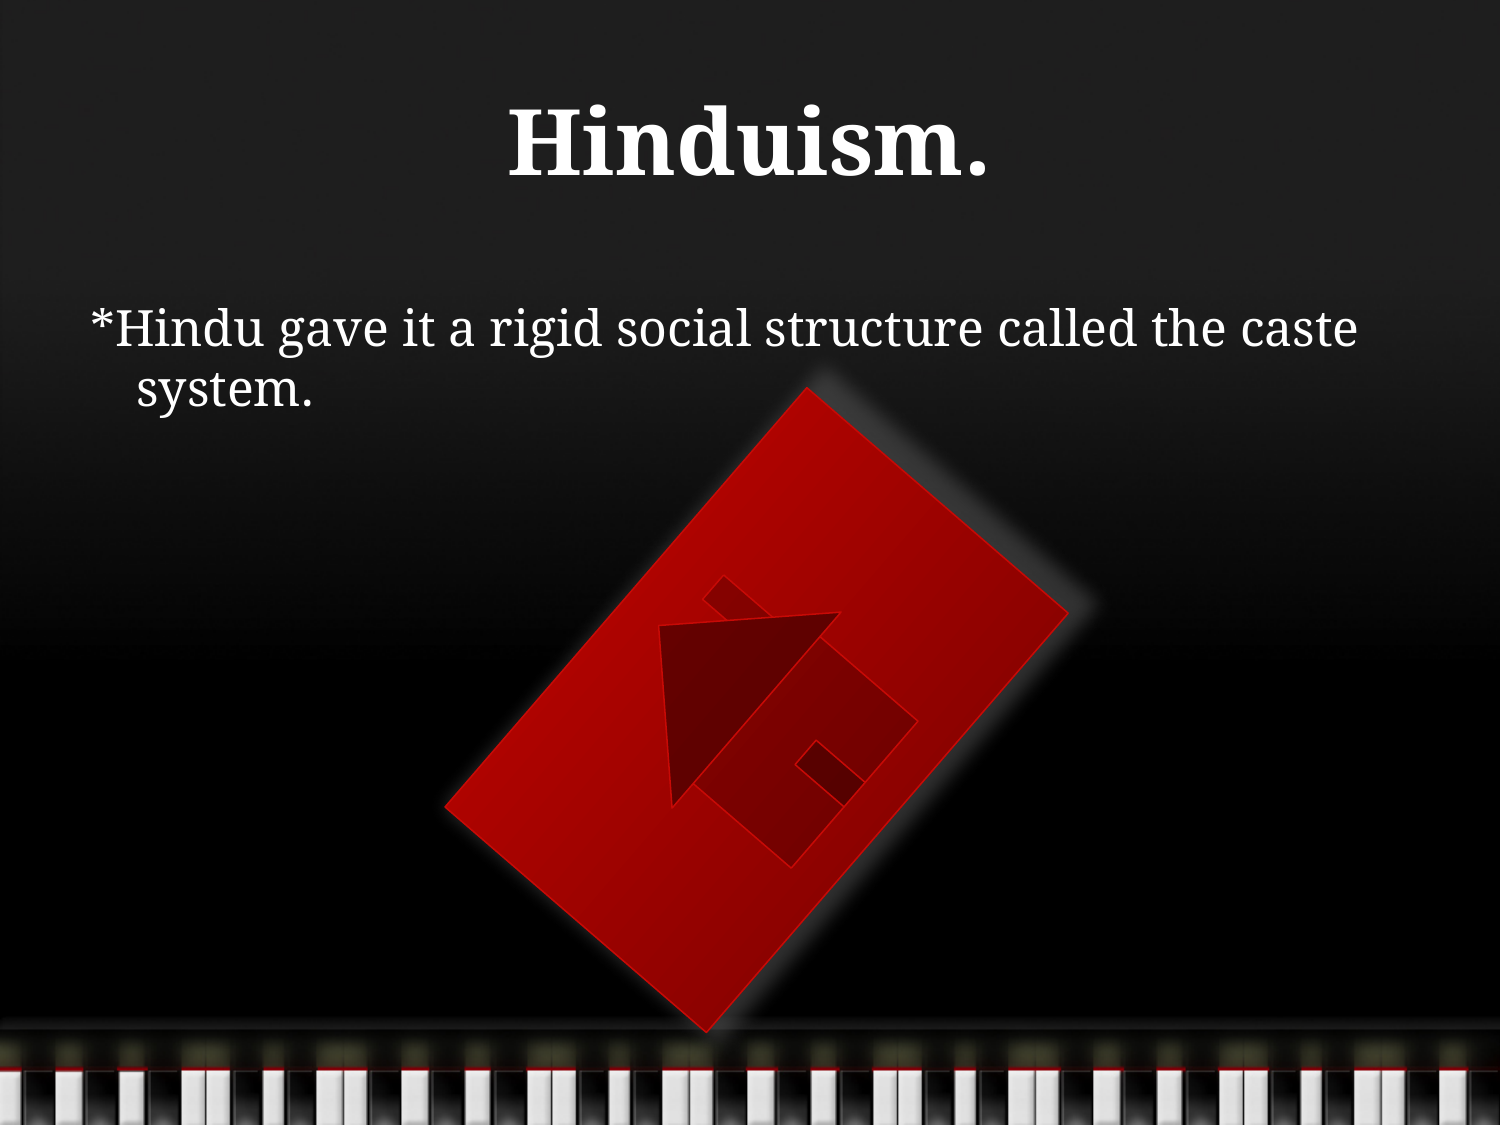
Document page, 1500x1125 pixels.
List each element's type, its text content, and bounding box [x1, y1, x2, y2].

text_box [444, 387, 1069, 1034]
title Hinduism. [75, 45, 1425, 233]
list *Hindu gave it a rigid social structure called the caste system. [75, 288, 1425, 925]
picture [0, 0, 1500, 1125]
